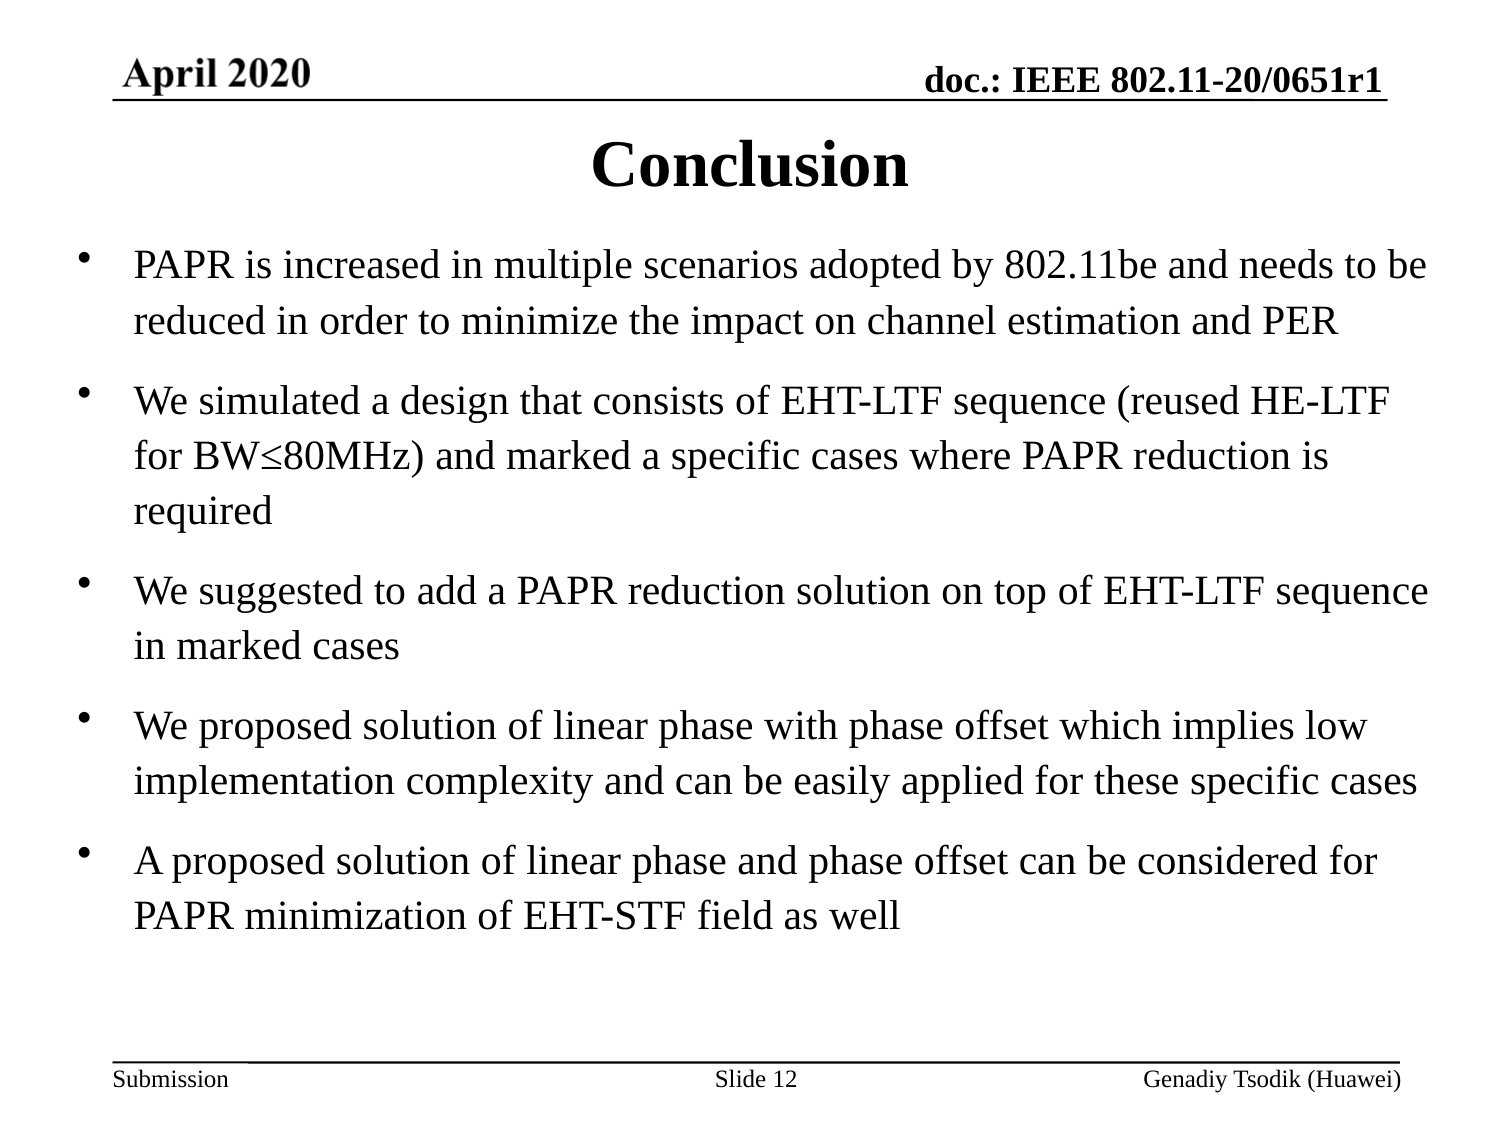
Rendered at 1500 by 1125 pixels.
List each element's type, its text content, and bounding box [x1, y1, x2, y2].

text_box PAPR is increased in multiple scenarios adopted by 802.11be and needs to be reduced in order to minimize the impact on channel estimation and PER We simulated a design that consists of EHT-LTF sequence (reused HE-LTF for BW≤80MHz) and marked a specific cases where PAPR reduction is required We suggested to add a PAPR reduction solution on top of EHT-LTF sequence in marked cases We proposed solution of linear phase with phase offset which implies low implementation complexity and can be easily applied for these specific cases A proposed solution of linear phase and phase offset can be considered for PAPR minimization of EHT-STF field as well [62, 224, 1450, 1050]
slide_number Slide 12 [712, 1061, 800, 1093]
title Conclusion [112, 112, 1388, 224]
picture [96, 33, 363, 122]
footer Genadiy Tsodik (Huawei) [1139, 1061, 1402, 1093]
